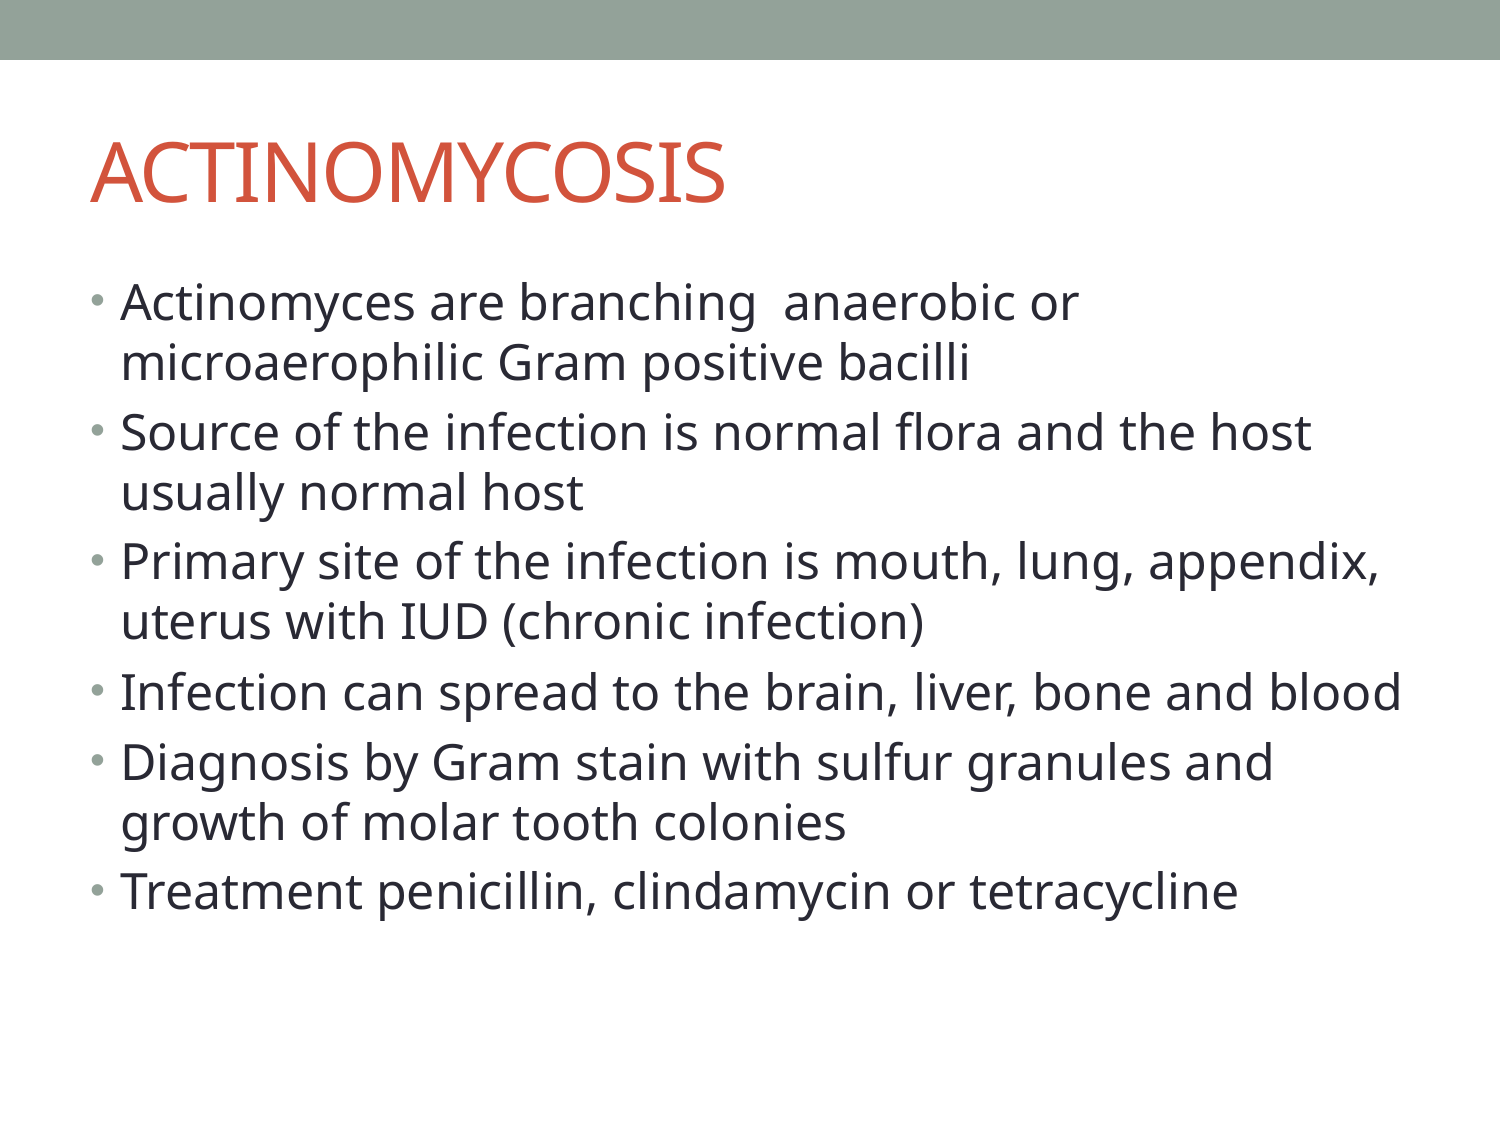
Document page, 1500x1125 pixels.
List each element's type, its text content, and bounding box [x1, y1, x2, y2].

title ACTINOMYCOSIS [75, 87, 1425, 250]
list Actinomyces are branching anaerobic or microaerophilic Gram positive bacilli Source of the infection is normal flora and the host usually normal host Primary site of the infection is mouth, lung, appendix, uterus with IUD (chronic infection) Infection can spread to the brain, liver, bone and blood Diagnosis by Gram stain with sulfur granules and growth of molar tooth colonies Treatment penicillin, clindamycin or tetracycline [75, 262, 1425, 1063]
